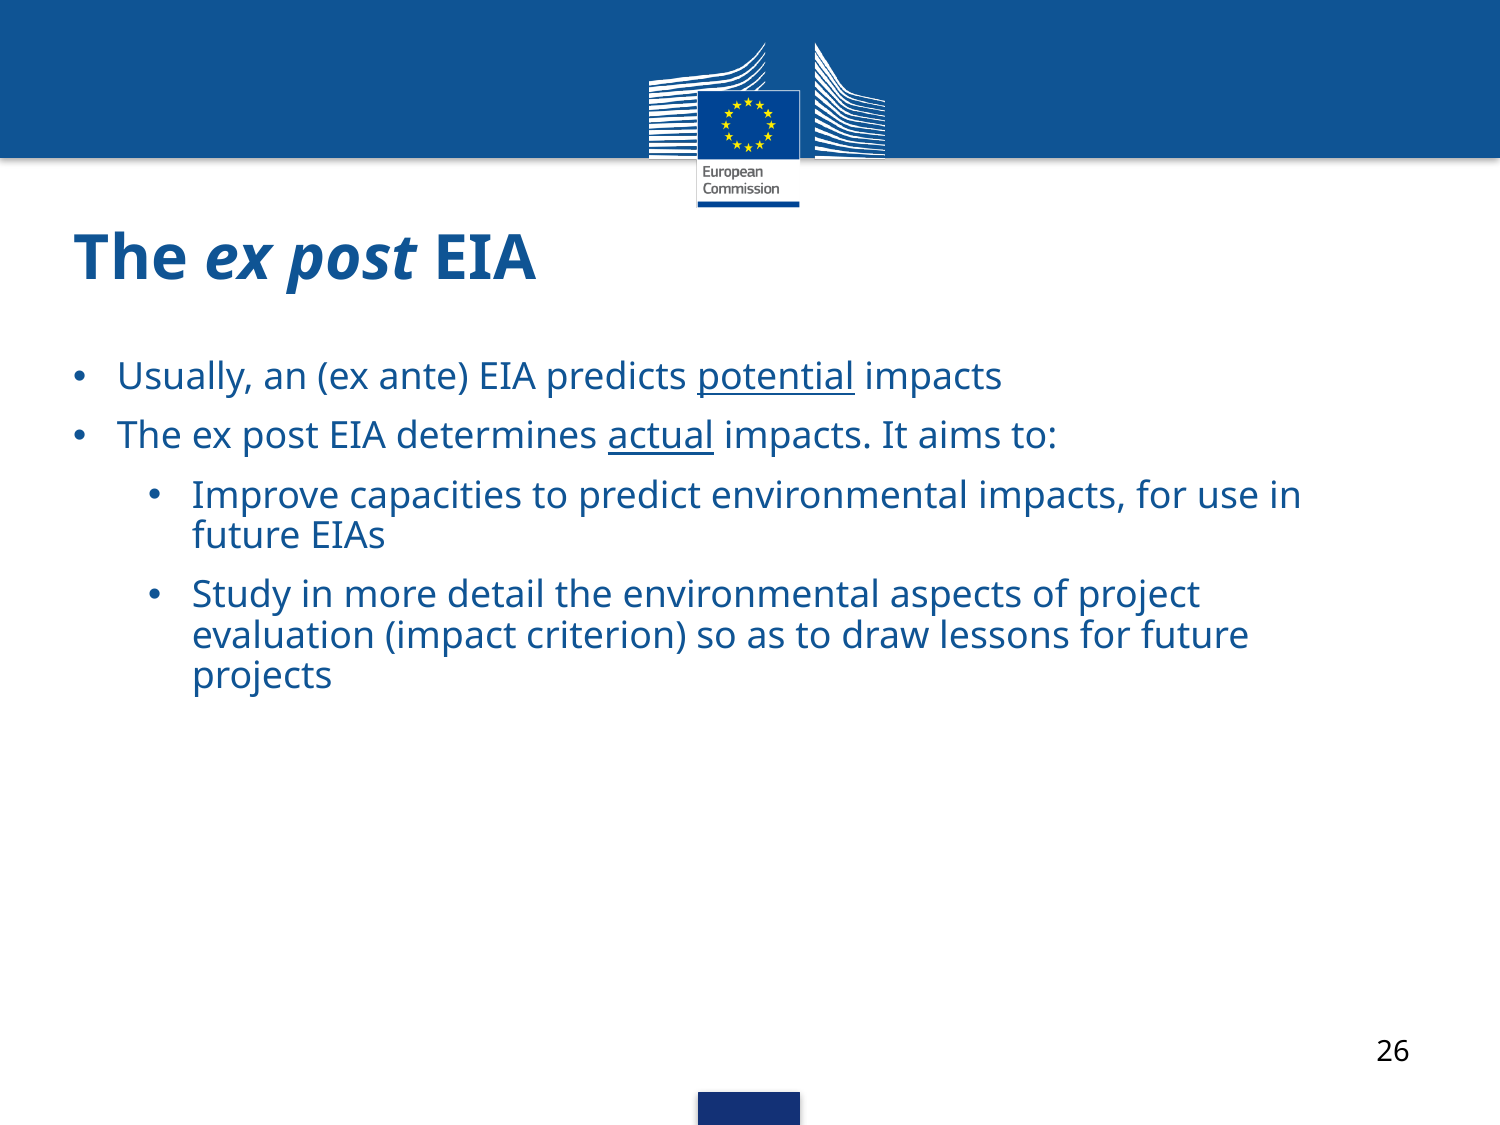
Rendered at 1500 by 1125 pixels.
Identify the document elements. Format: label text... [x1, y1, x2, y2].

title The ex post EIA [0, 152, 1351, 350]
text_box Usually, an (ex ante) EIA predicts potential impacts The ex post EIA determines actual impacts. It aims to: Improve capacities to predict environmental impacts, for use in future EIAs Study in more detail the environmental aspects of project evaluation (impact criterion) so as to draw lessons for future projects [0, 350, 1375, 705]
text_box 26 [1349, 1024, 1425, 1103]
picture [649, 42, 885, 152]
